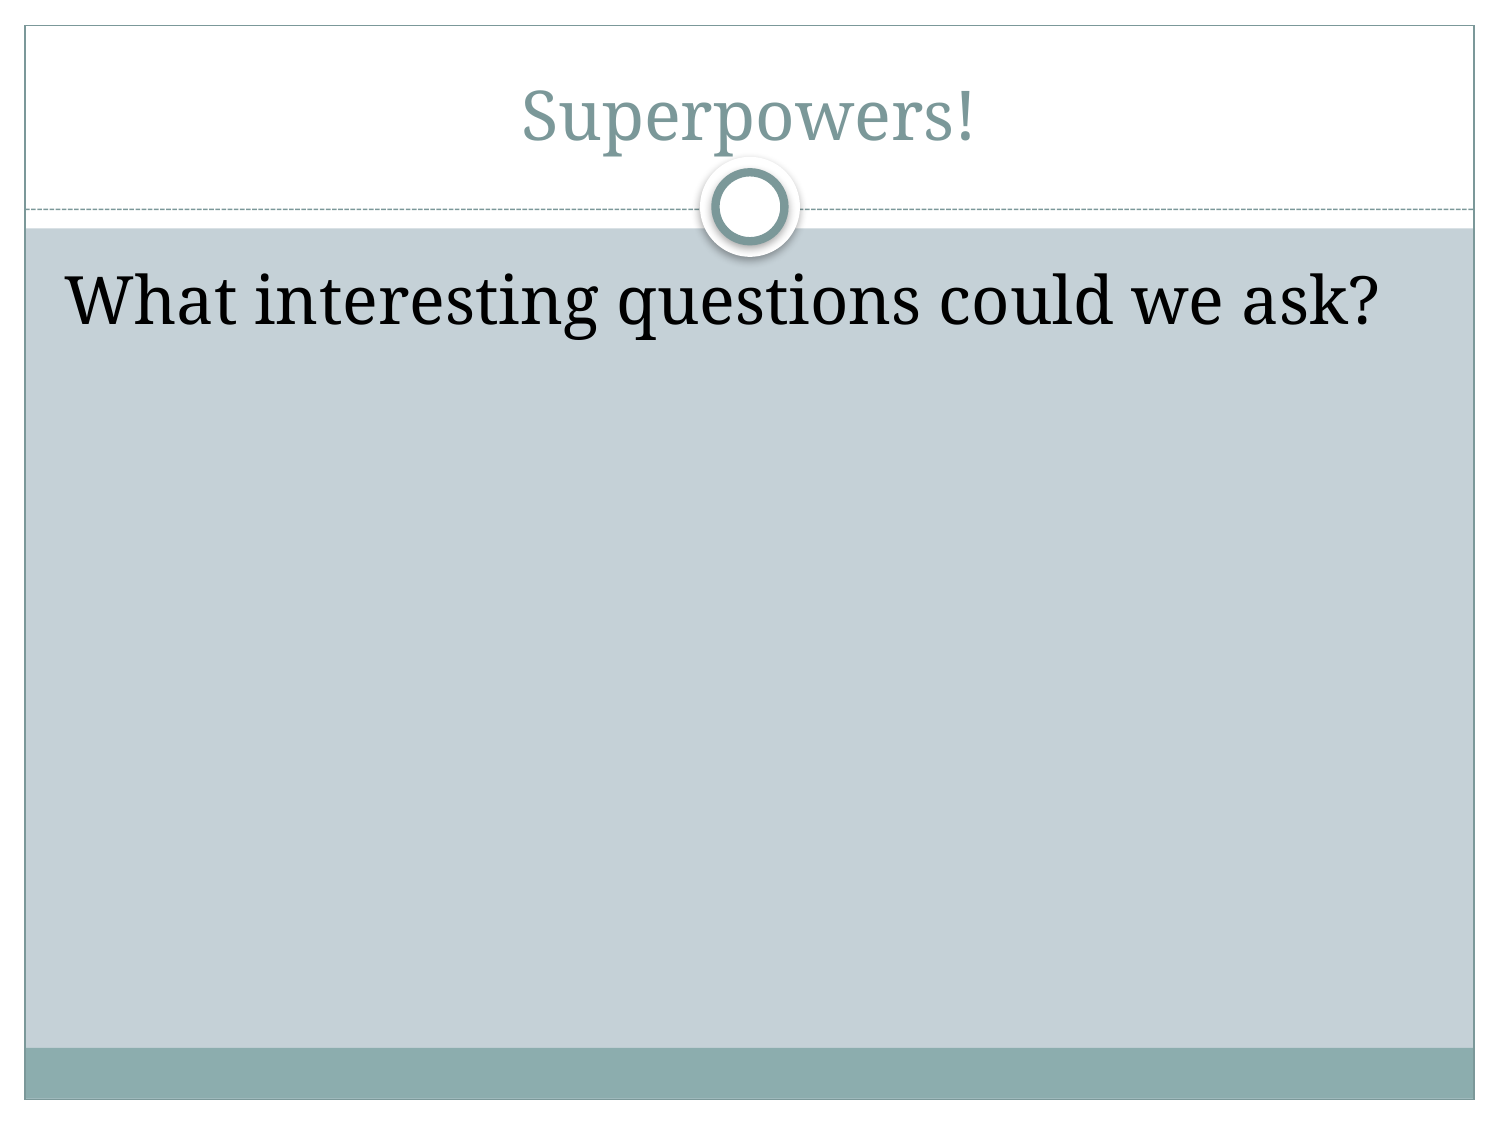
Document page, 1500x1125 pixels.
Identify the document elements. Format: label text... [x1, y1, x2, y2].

list What interesting questions could we ask? [49, 250, 1445, 1001]
title Superpowers! [49, 37, 1450, 162]
